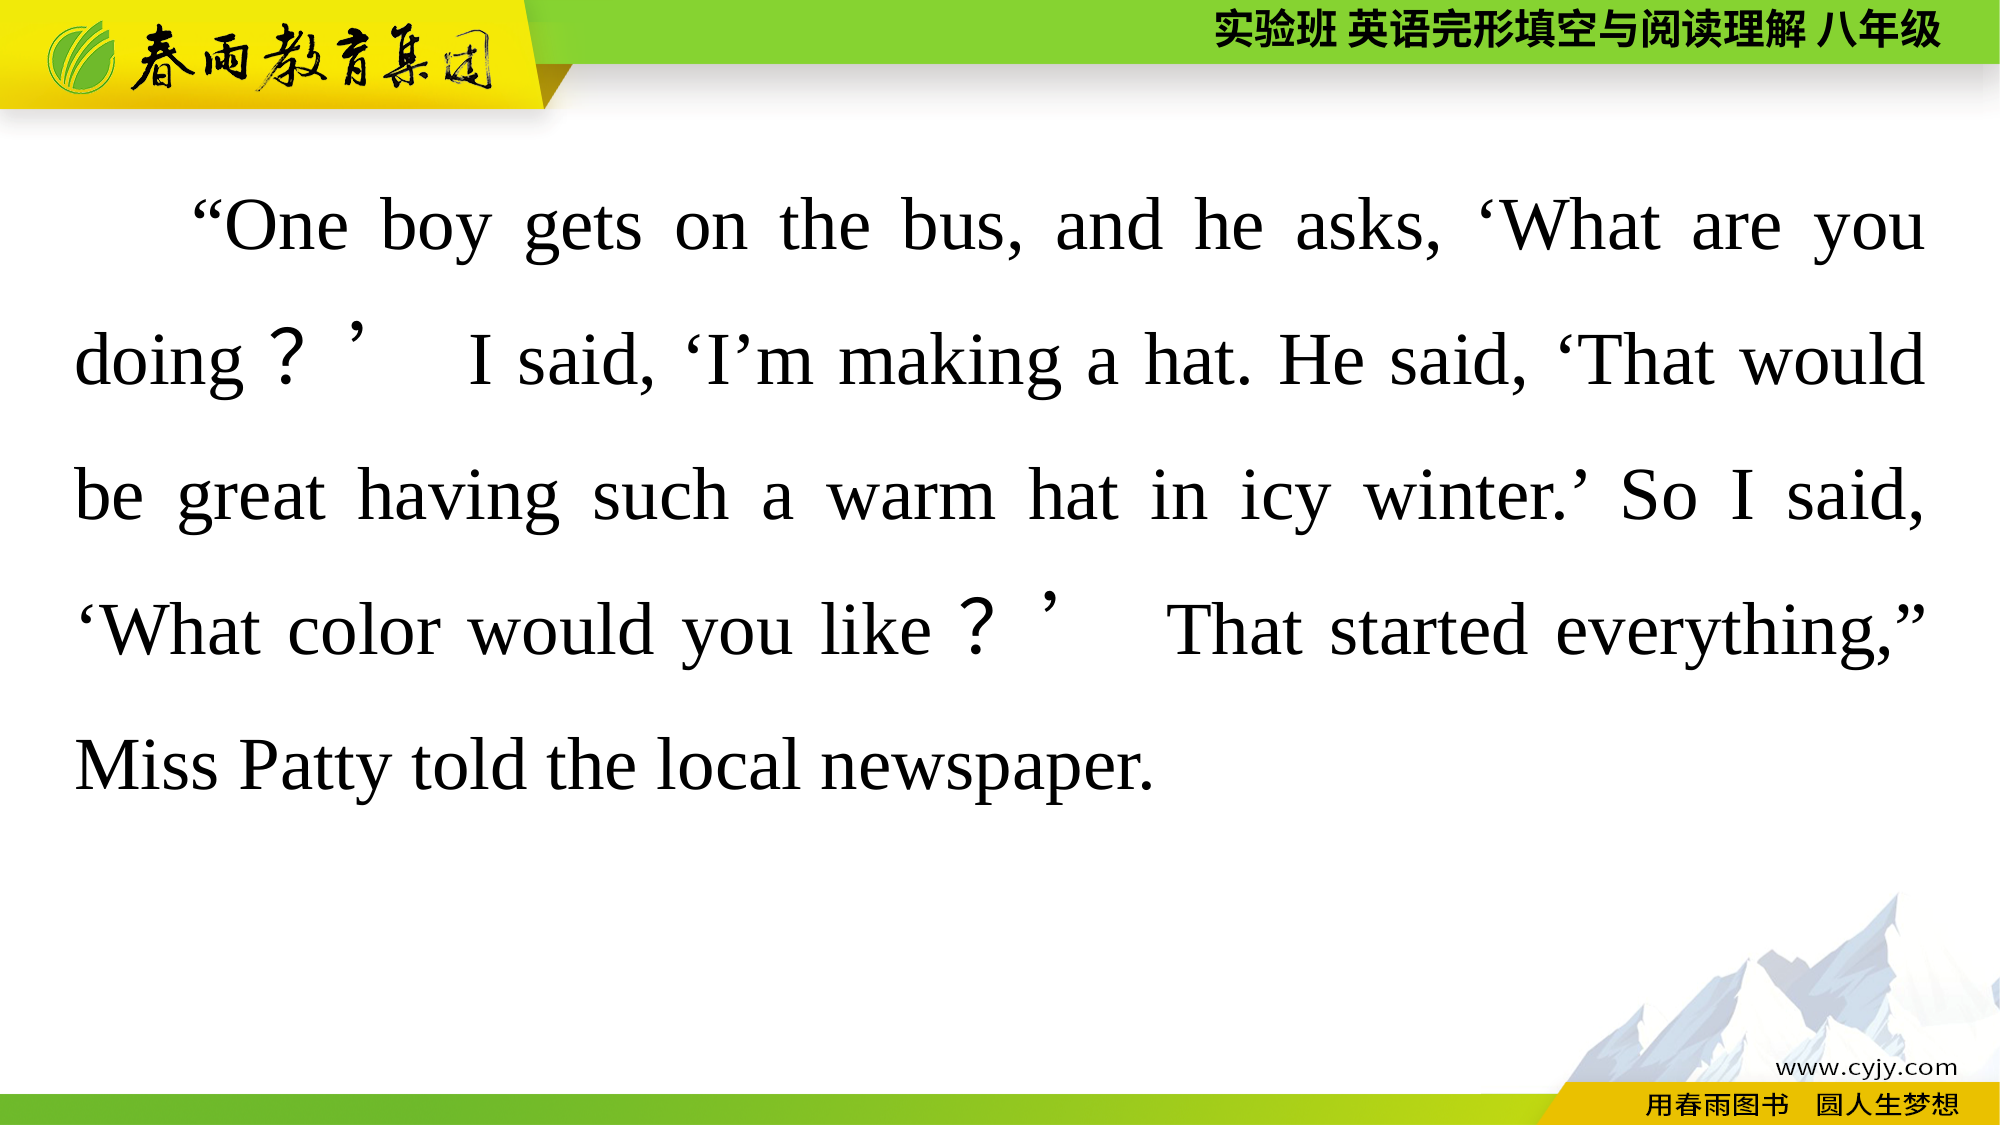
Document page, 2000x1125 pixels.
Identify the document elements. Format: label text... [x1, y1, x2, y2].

list “One boy gets on the bus, and he asks, ‘What are you doing？’ I said, ‘I’m making a hat. He said, ‘That would be great having such a warm hat in icy winter.’ So I said, ‘What color would you like？’ That started everything,” Miss Patty told the local newspaper. [59, 122, 1944, 820]
picture [0, 0, 2000, 1125]
